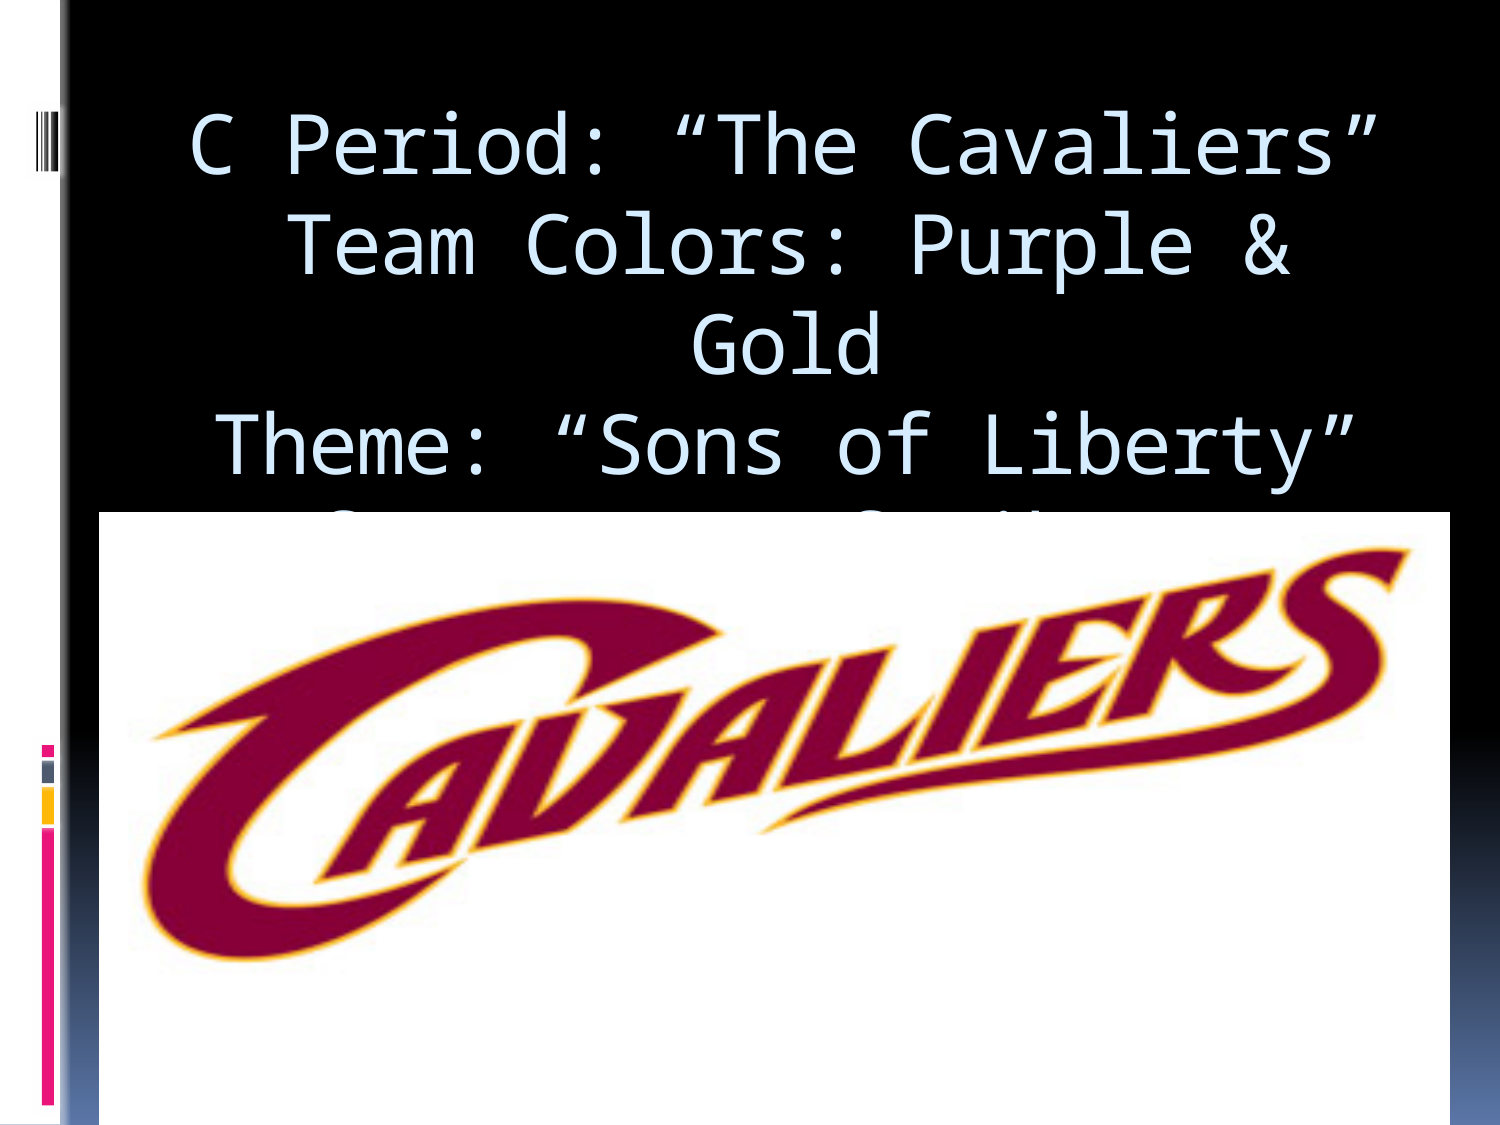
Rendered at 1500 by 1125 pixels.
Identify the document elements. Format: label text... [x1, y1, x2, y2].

title C Period: “The Cavaliers” Team Colors: Purple & Gold Theme: “Sons of Liberty” from Sons of Liberty [150, 83, 1425, 234]
picture [99, 511, 1451, 1125]
